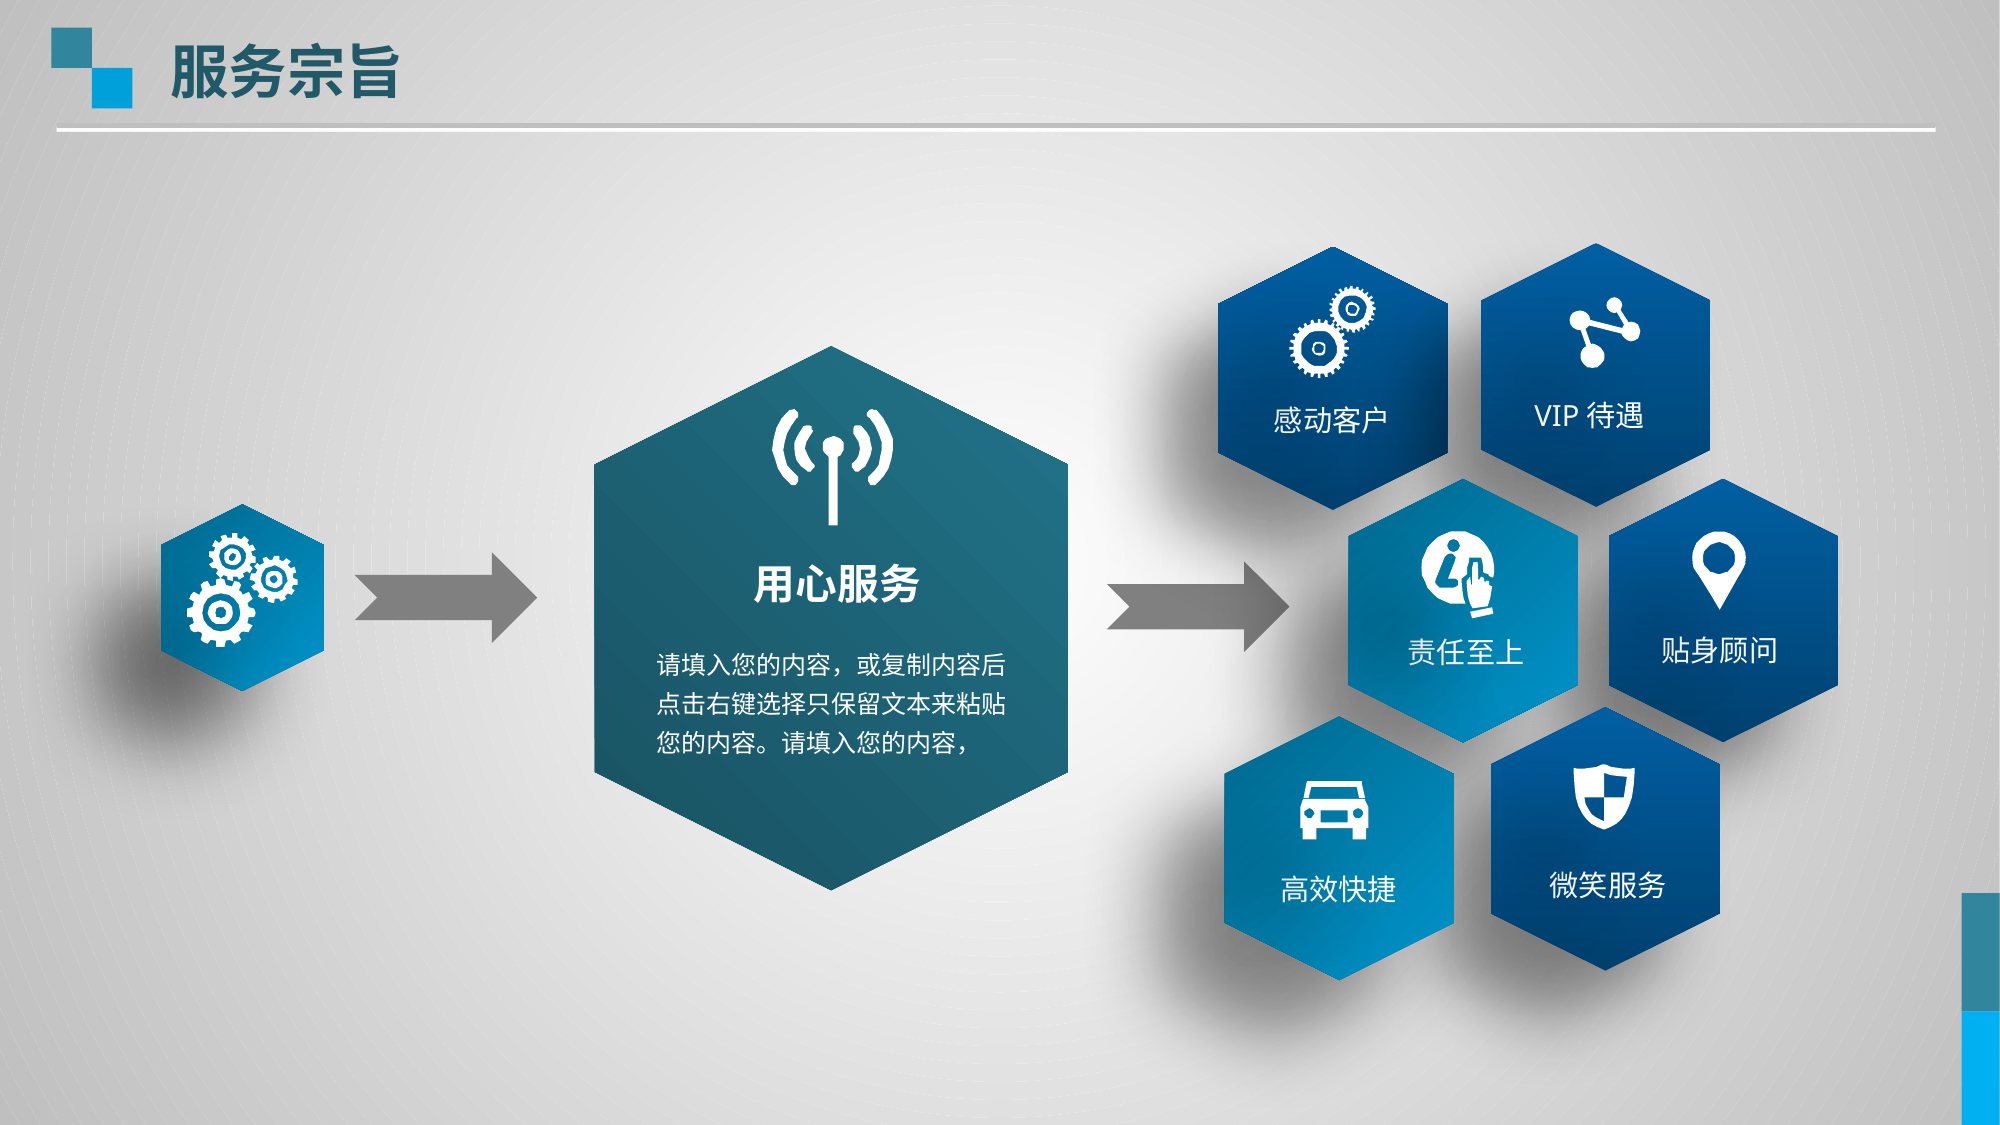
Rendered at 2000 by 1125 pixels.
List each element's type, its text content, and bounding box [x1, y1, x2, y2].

text_box [354, 552, 538, 643]
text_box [1217, 246, 1448, 511]
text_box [1348, 478, 1582, 743]
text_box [160, 504, 324, 692]
text_box [1106, 584, 1234, 630]
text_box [1474, 243, 1711, 508]
text_box 服务宗旨 [156, 27, 594, 113]
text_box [1604, 478, 1838, 743]
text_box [1223, 716, 1454, 981]
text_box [1490, 706, 1724, 971]
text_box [594, 346, 1069, 891]
